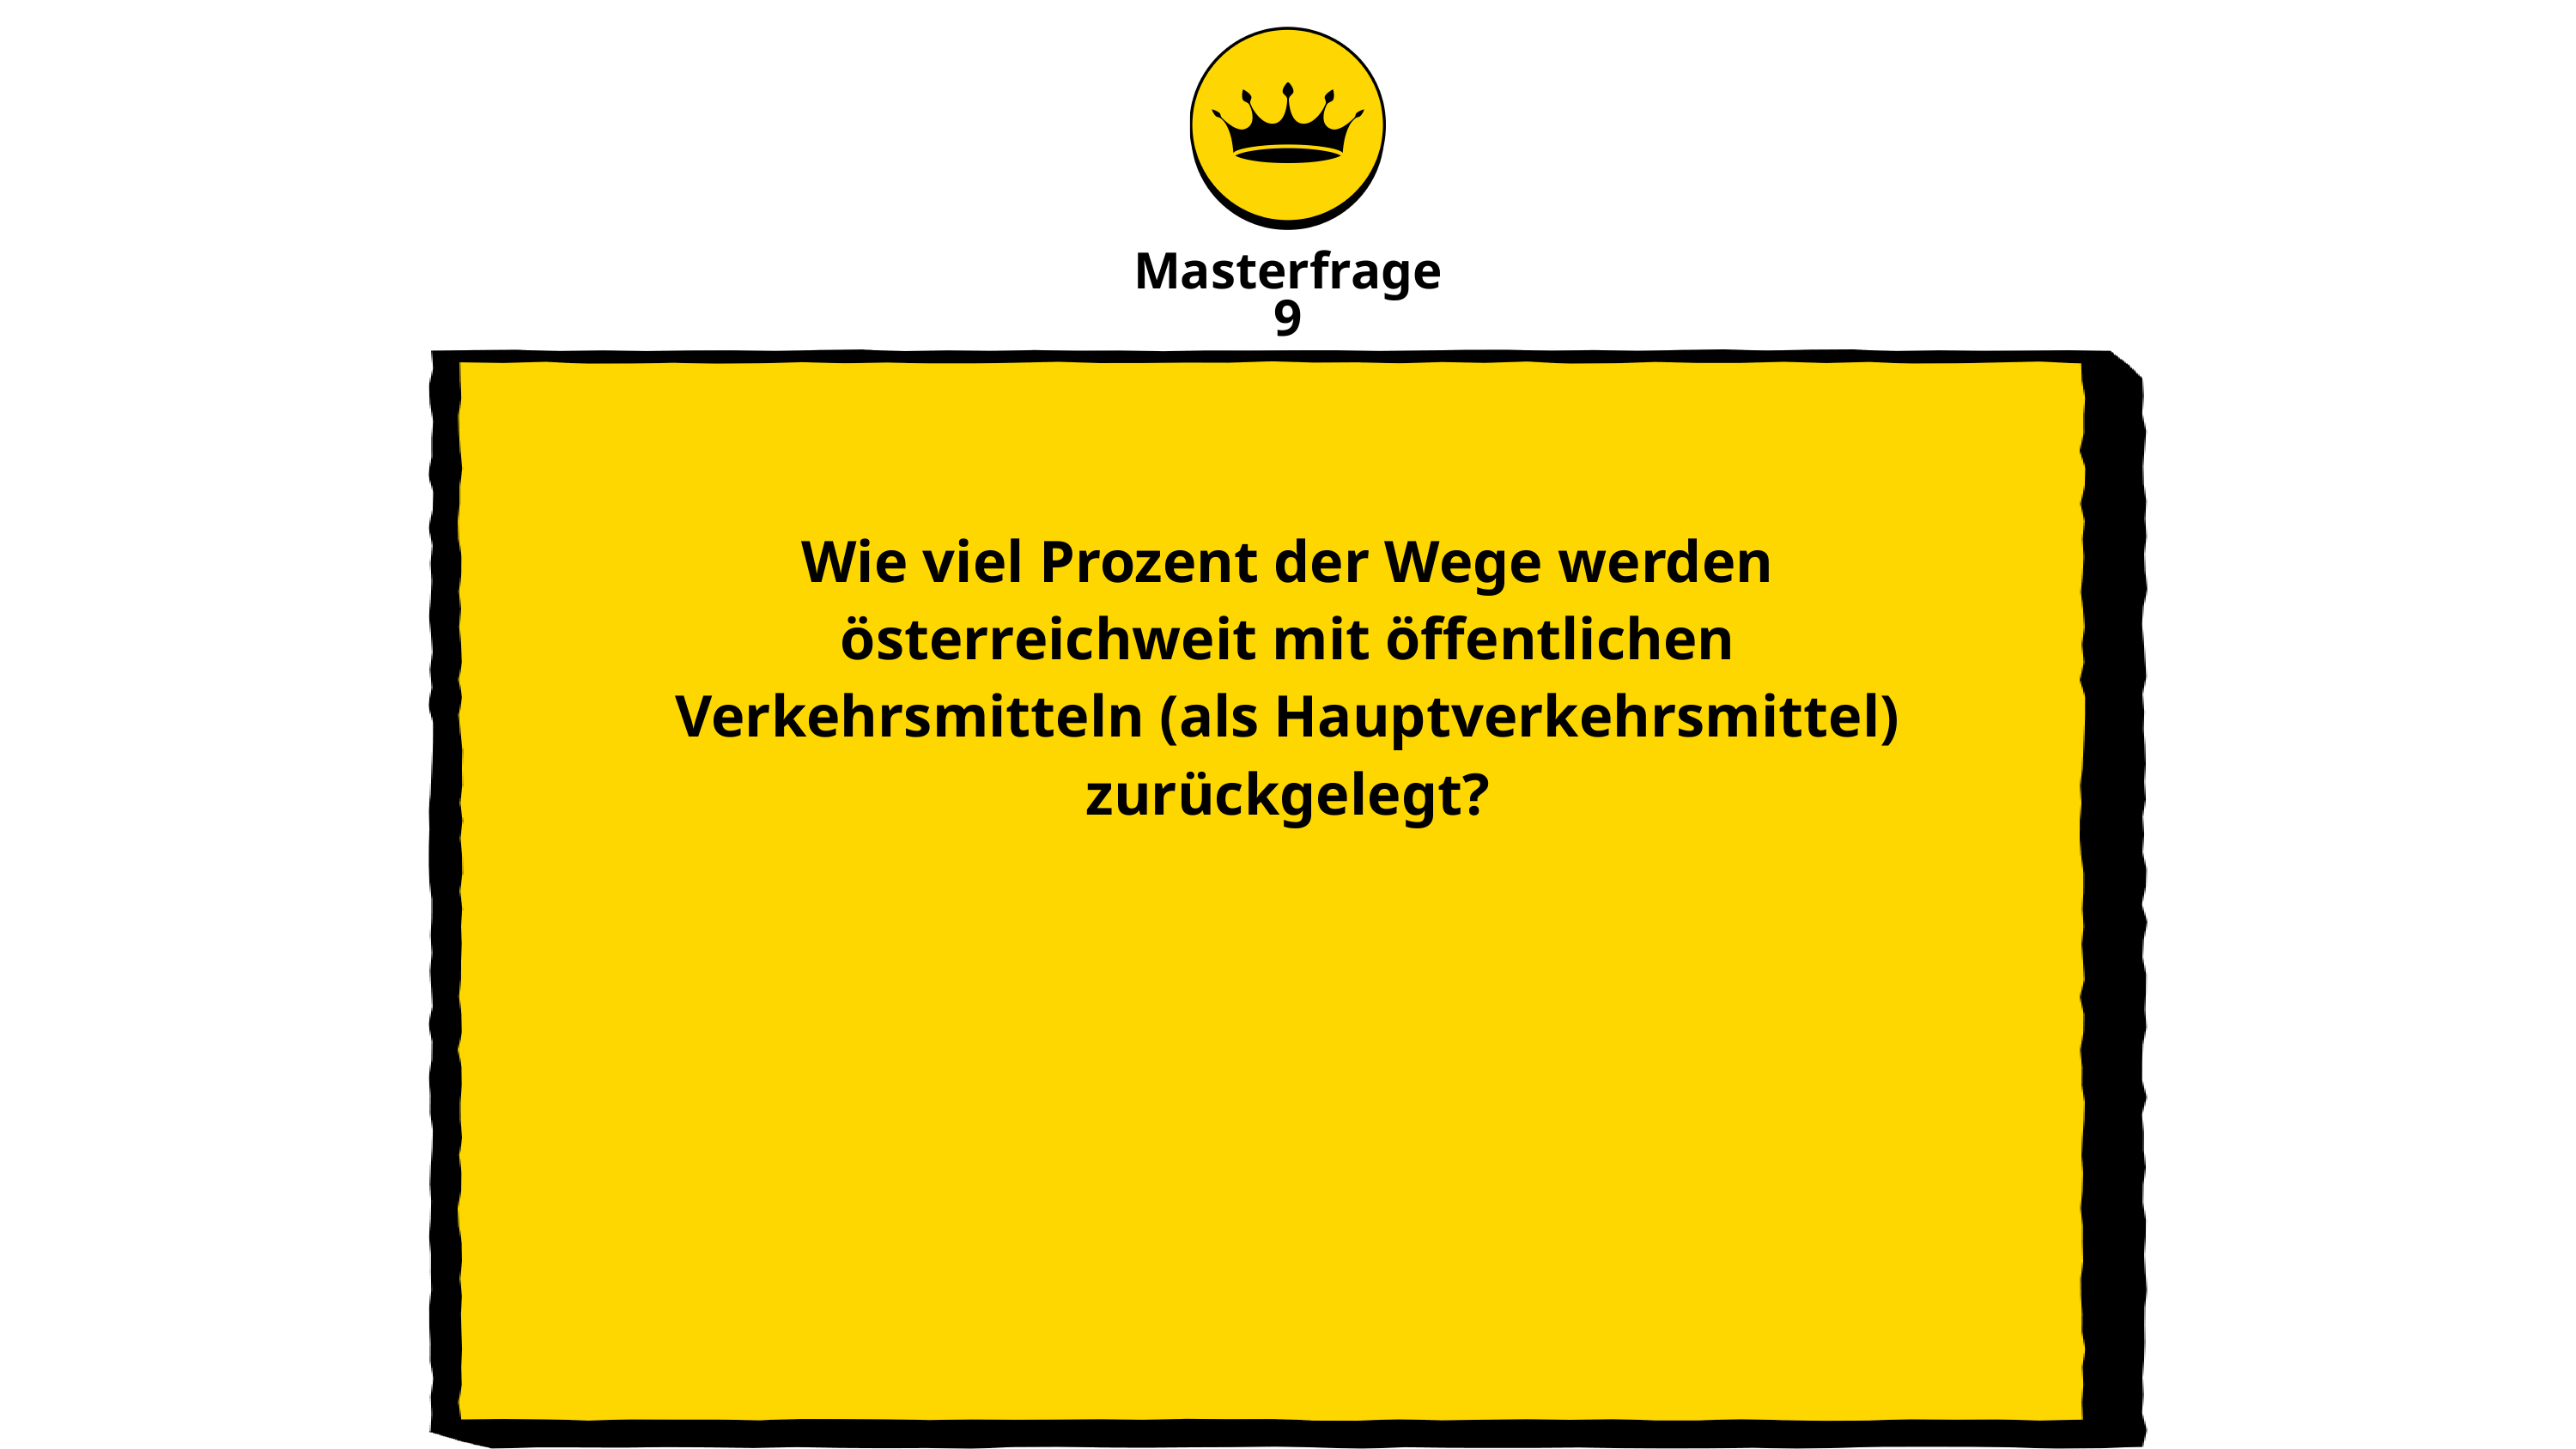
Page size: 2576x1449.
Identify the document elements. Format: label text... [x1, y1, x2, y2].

text_box [1212, 82, 1364, 163]
text_box Wie viel Prozent der Wege werden österreichweit mit öffentlichen Verkehrsmitteln (als Hauptverkehrsmittel) zurückgelegt? [643, 509, 1932, 834]
text_box Masterfrage 9 [643, 245, 1932, 352]
text_box [1189, 27, 1386, 230]
text_box [428, 349, 2148, 1449]
